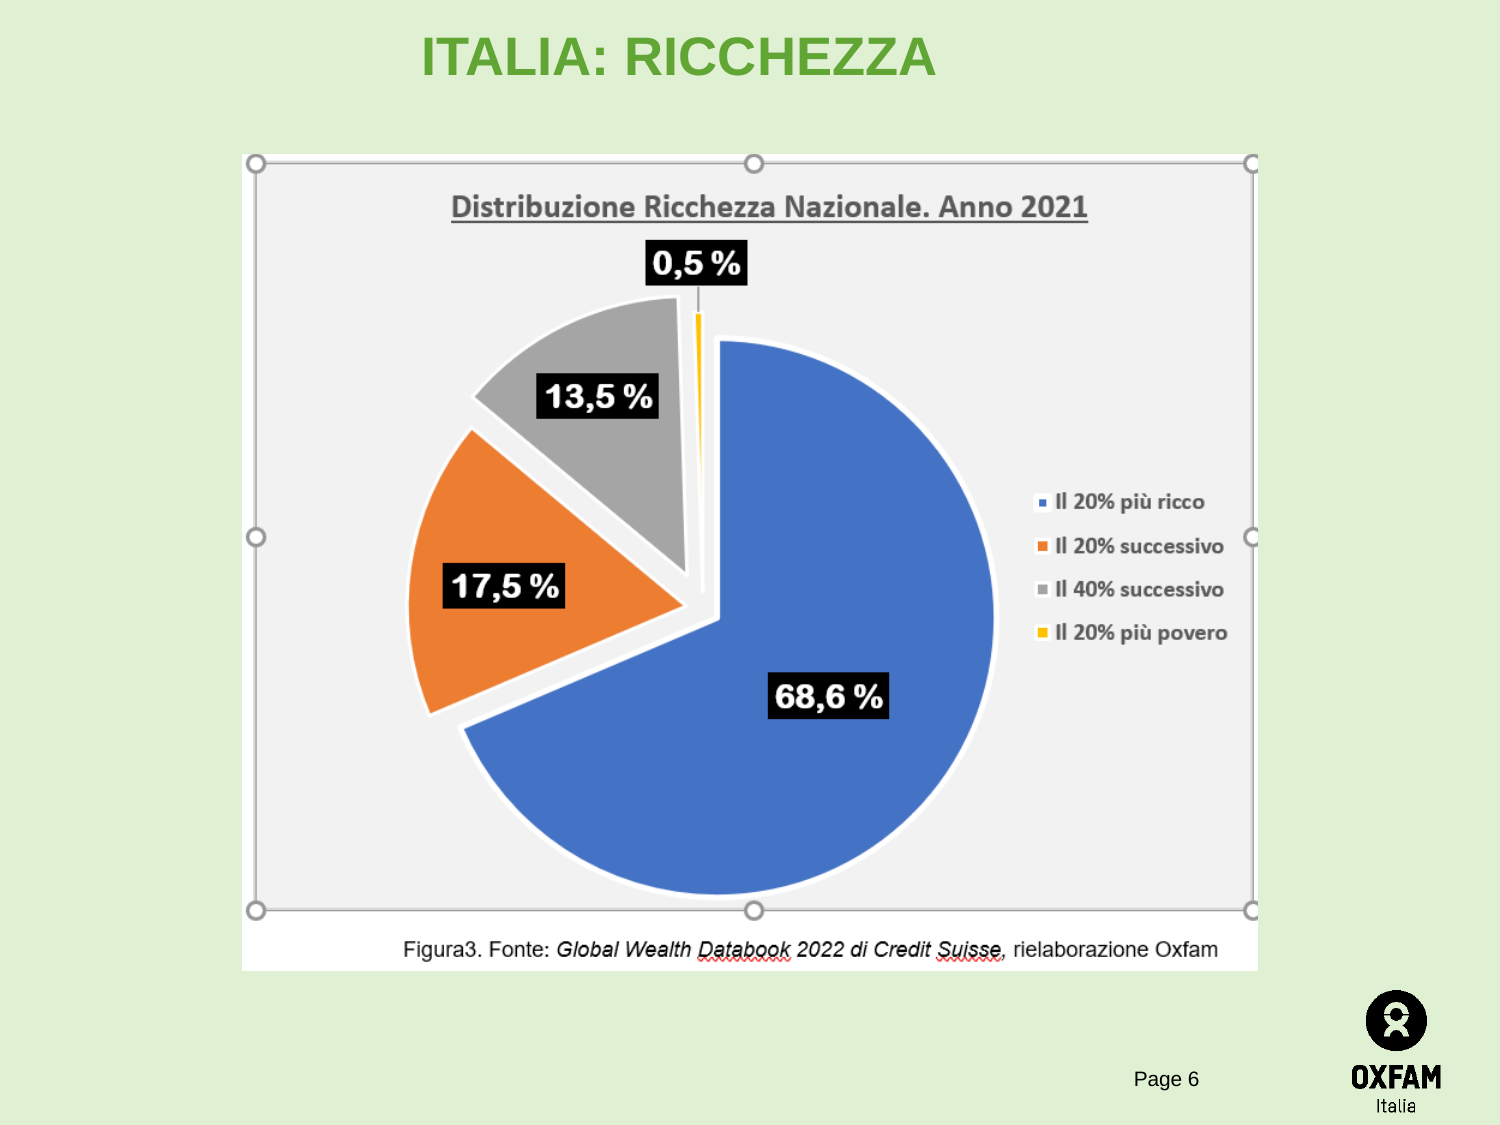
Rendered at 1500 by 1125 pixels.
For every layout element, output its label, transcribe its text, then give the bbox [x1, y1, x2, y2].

picture [1345, 1041, 1447, 1119]
picture [241, 154, 1259, 971]
list [75, 166, 1459, 1041]
title ITALIA: RICCHEZZA [0, 3, 1400, 105]
